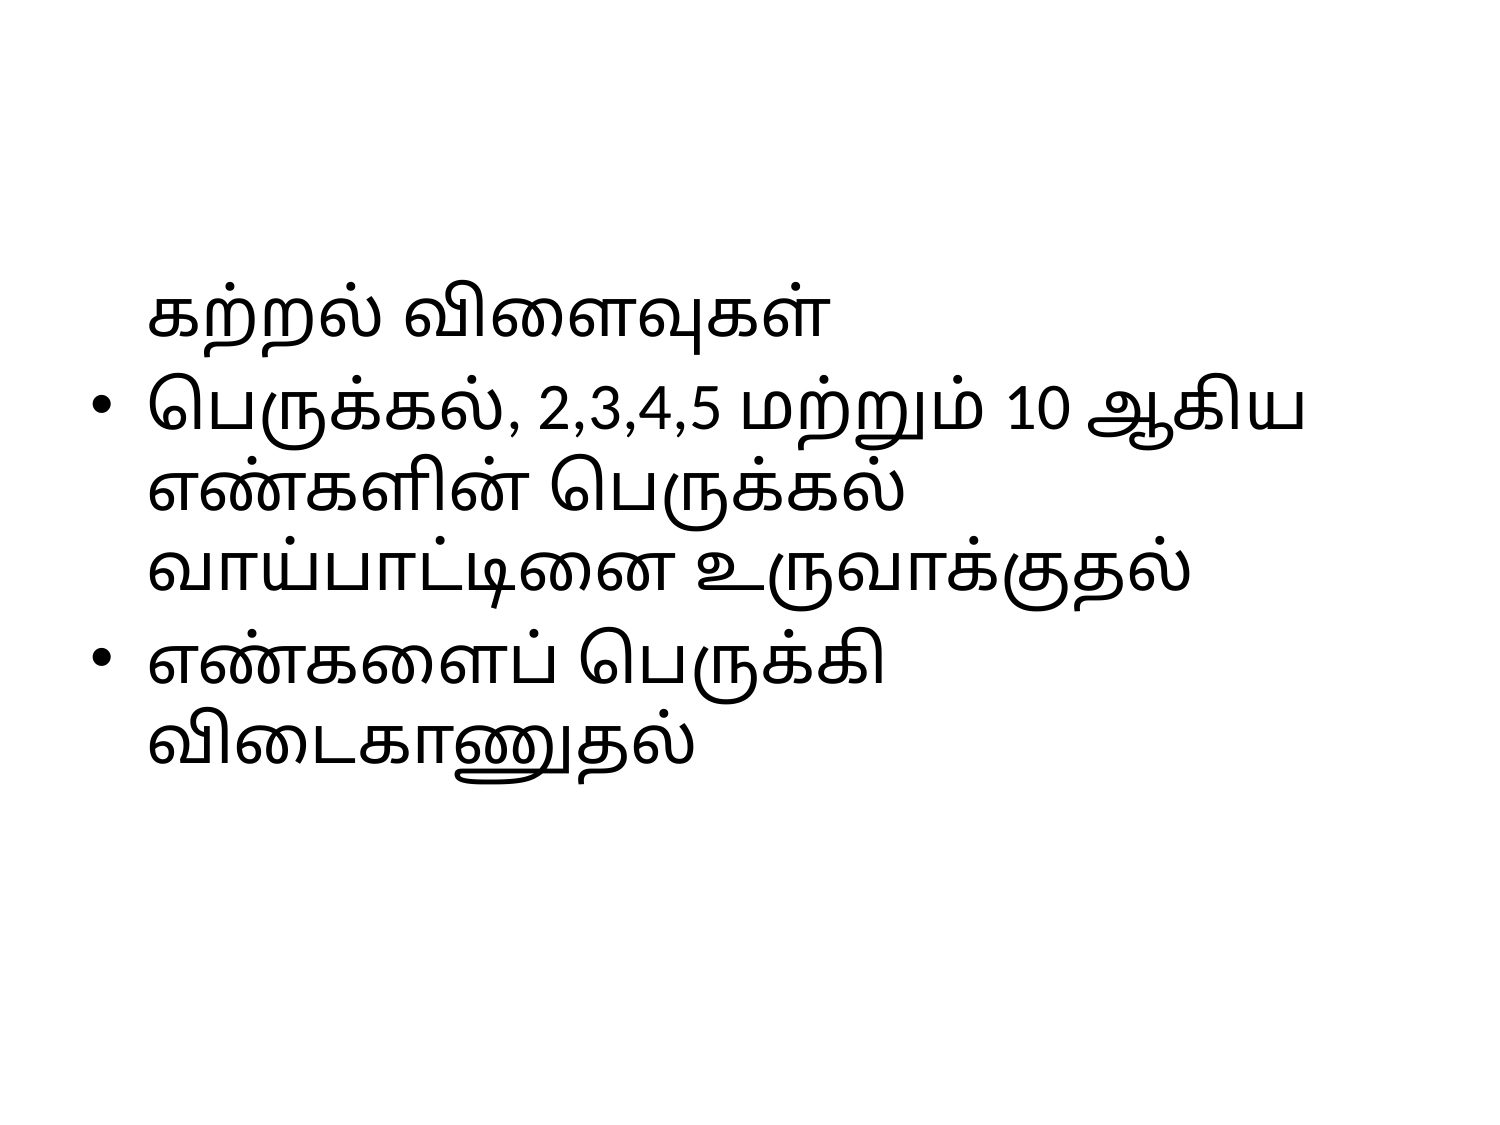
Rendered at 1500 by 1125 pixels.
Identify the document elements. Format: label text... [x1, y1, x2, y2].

list கற்றல் விளைவுகள் பெருக்கல், 2,3,4,5 மற்றும் 10 ஆகிய எண்களின் பெருக்கல் வாய்பாட்டினை உருவாக்குதல் எண்களைப் பெருக்கி விடைகாணுதல் [75, 262, 1425, 1005]
